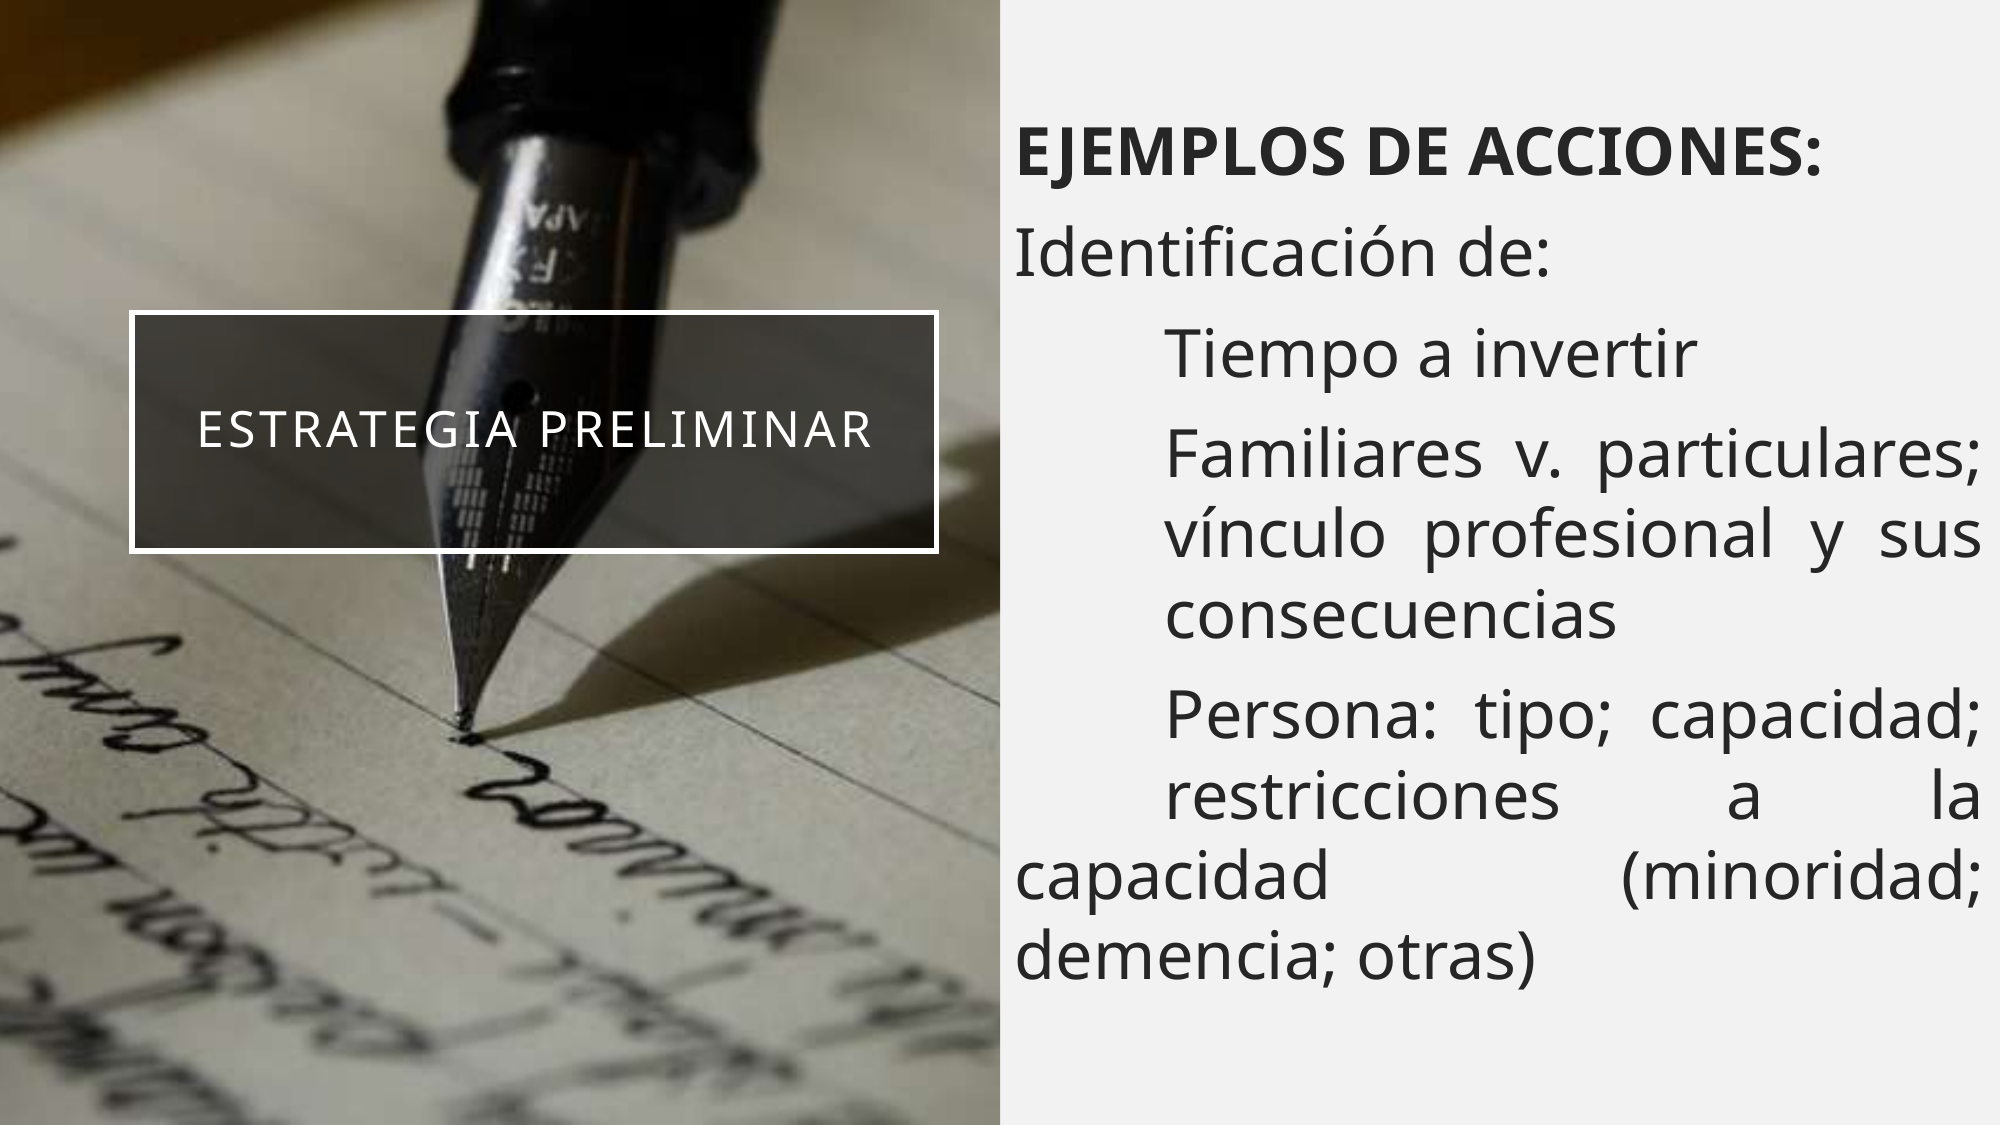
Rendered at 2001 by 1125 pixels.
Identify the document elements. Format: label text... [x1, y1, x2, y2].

list EJEMPLOS DE ACCIONES: Identificación de: Tiempo a invertir Familiares v. particulares; vínculo profesional y sus consecuencias Persona: tipo; capacidad; restricciones a la capacidad (minoridad; demencia; otras) [1001, 0, 2000, 1125]
picture [0, 0, 1001, 1125]
